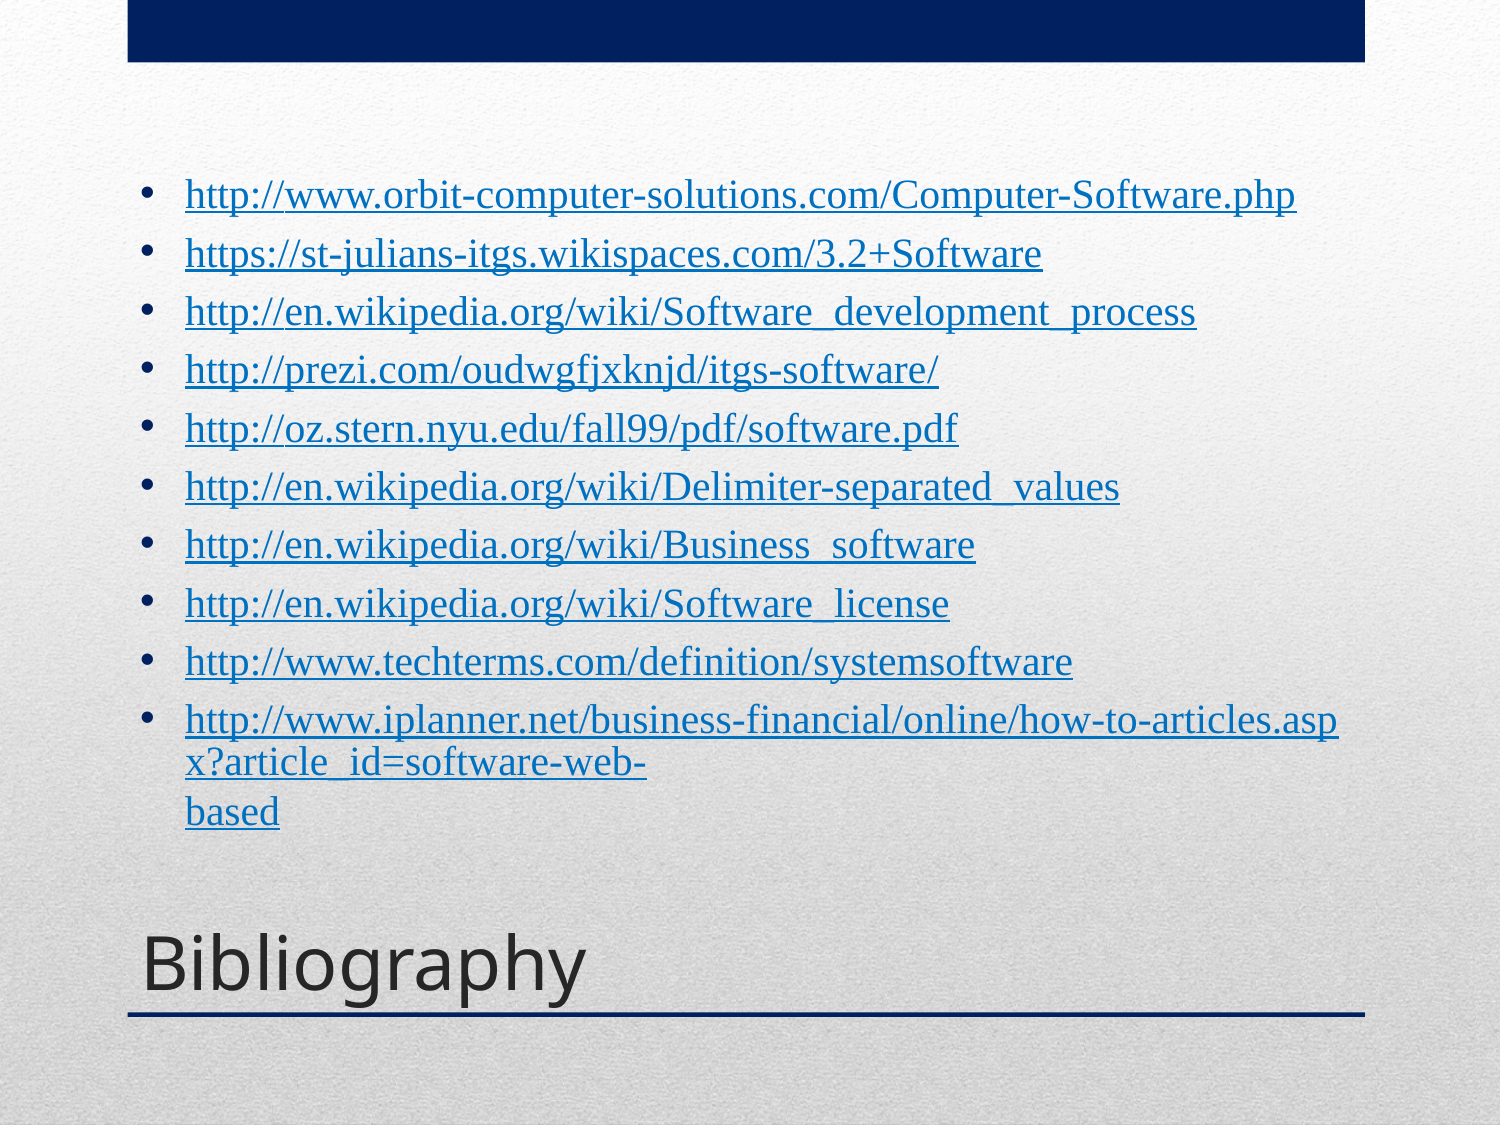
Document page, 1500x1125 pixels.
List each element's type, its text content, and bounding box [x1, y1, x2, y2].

title Bibliography [125, 917, 1238, 1013]
list http://www.orbit-computer-solutions.com/Computer-Software.php https://st-julians-itgs.wikispaces.com/3.2+Software http://en.wikipedia.org/wiki/Software_development_process http://prezi.com/oudwgfjxknjd/itgs-software/ http://oz.stern.nyu.edu/fall99/pdf/software.pdf http://en.wikipedia.org/wiki/Delimiter-separated_values http://en.wikipedia.org/wiki/Business_software http://en.wikipedia.org/wiki/Software_license http://www.techterms.com/definition/systemsoftware http://www.iplanner.net/business-financial/online/how-to-articles.aspx?article_id=software-web-based [125, 112, 1363, 917]
